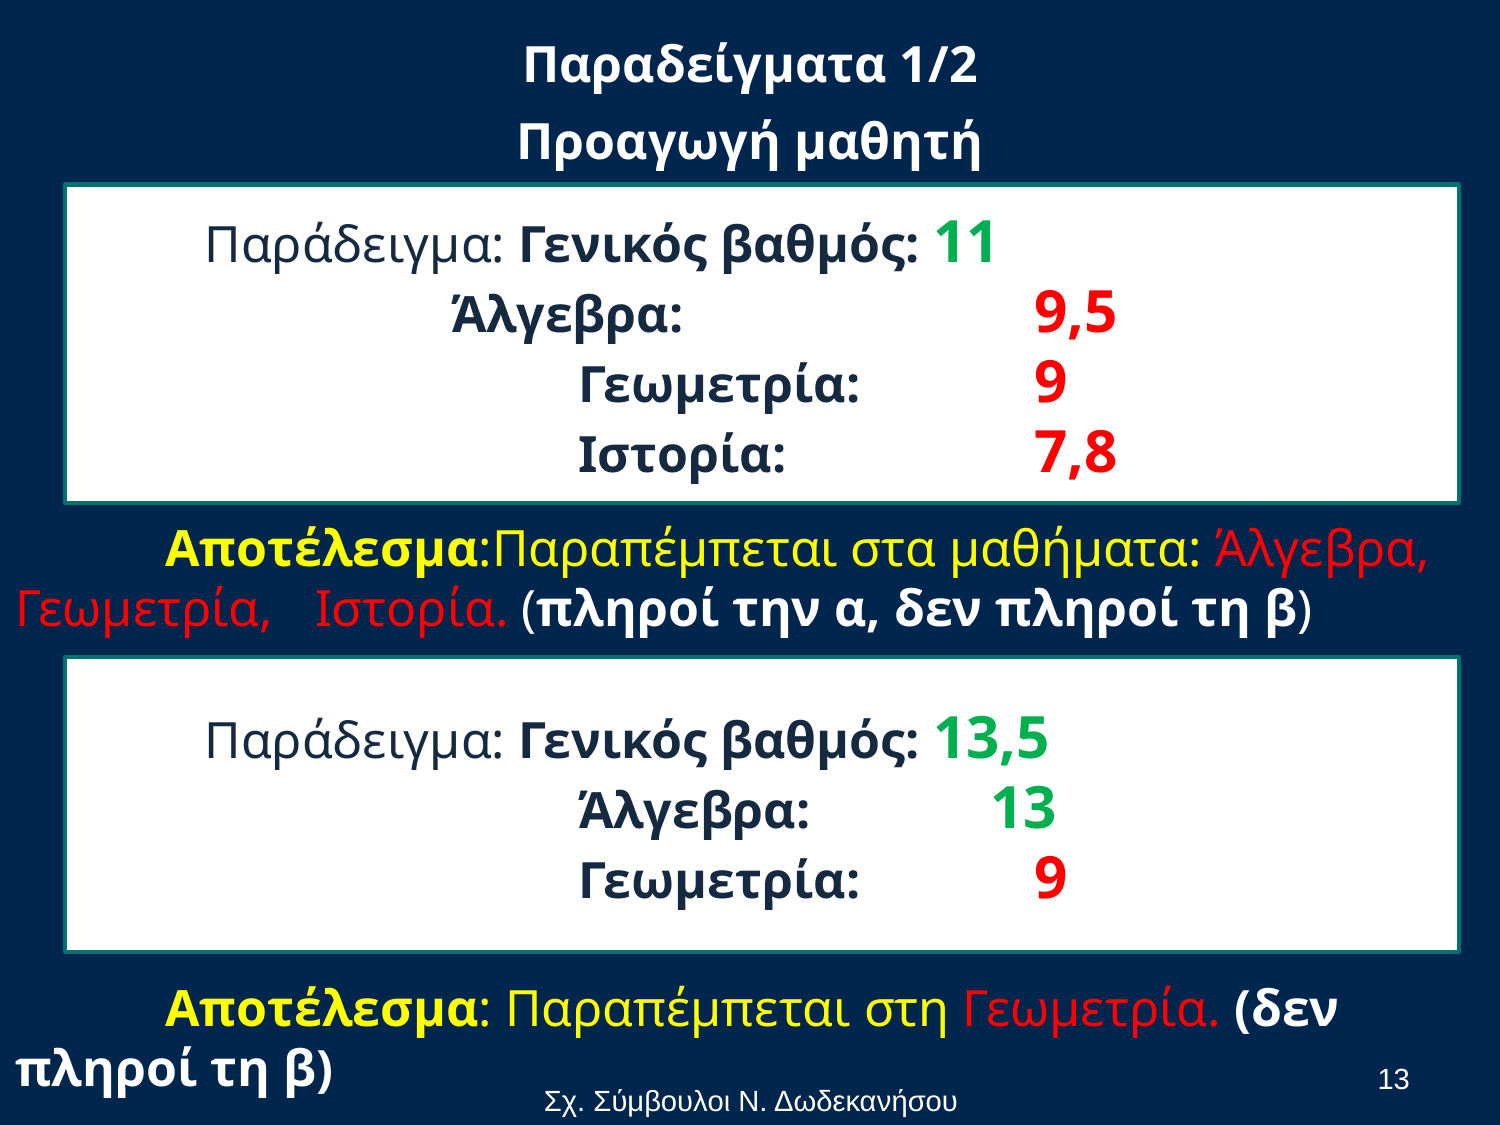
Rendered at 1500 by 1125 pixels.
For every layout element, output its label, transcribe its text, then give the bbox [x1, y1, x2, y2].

text_box Παράδειγμα: Γενικός βαθμός: 13,5 Άλγεβρα: 13 Γεωμετρία: 9 [63, 655, 1461, 954]
list Προαγωγή μαθητή Αποτέλεσμα:Παραπέμπεται στα μαθήματα: Άλγεβρα, Γεωμετρία, Ιστορία. (πληροί την α, δεν πληροί τη β) Αποτέλεσμα: Παραπέμπεται στη Γεωμετρία. (δεν πληροί τη β) [0, 101, 1500, 1048]
slide_number 13 [1074, 1024, 1426, 1103]
text_box Παράδειγμα: Γενικός βαθμός: 11 Άλγεβρα: 9,5 Γεωμετρία: 9 Ιστορία: 7,8 [63, 182, 1461, 505]
title Παραδείγματα 1/2 [0, 0, 1500, 101]
footer Σχ. Σύμβουλοι Ν. Δωδεκανήσου [513, 1048, 989, 1125]
